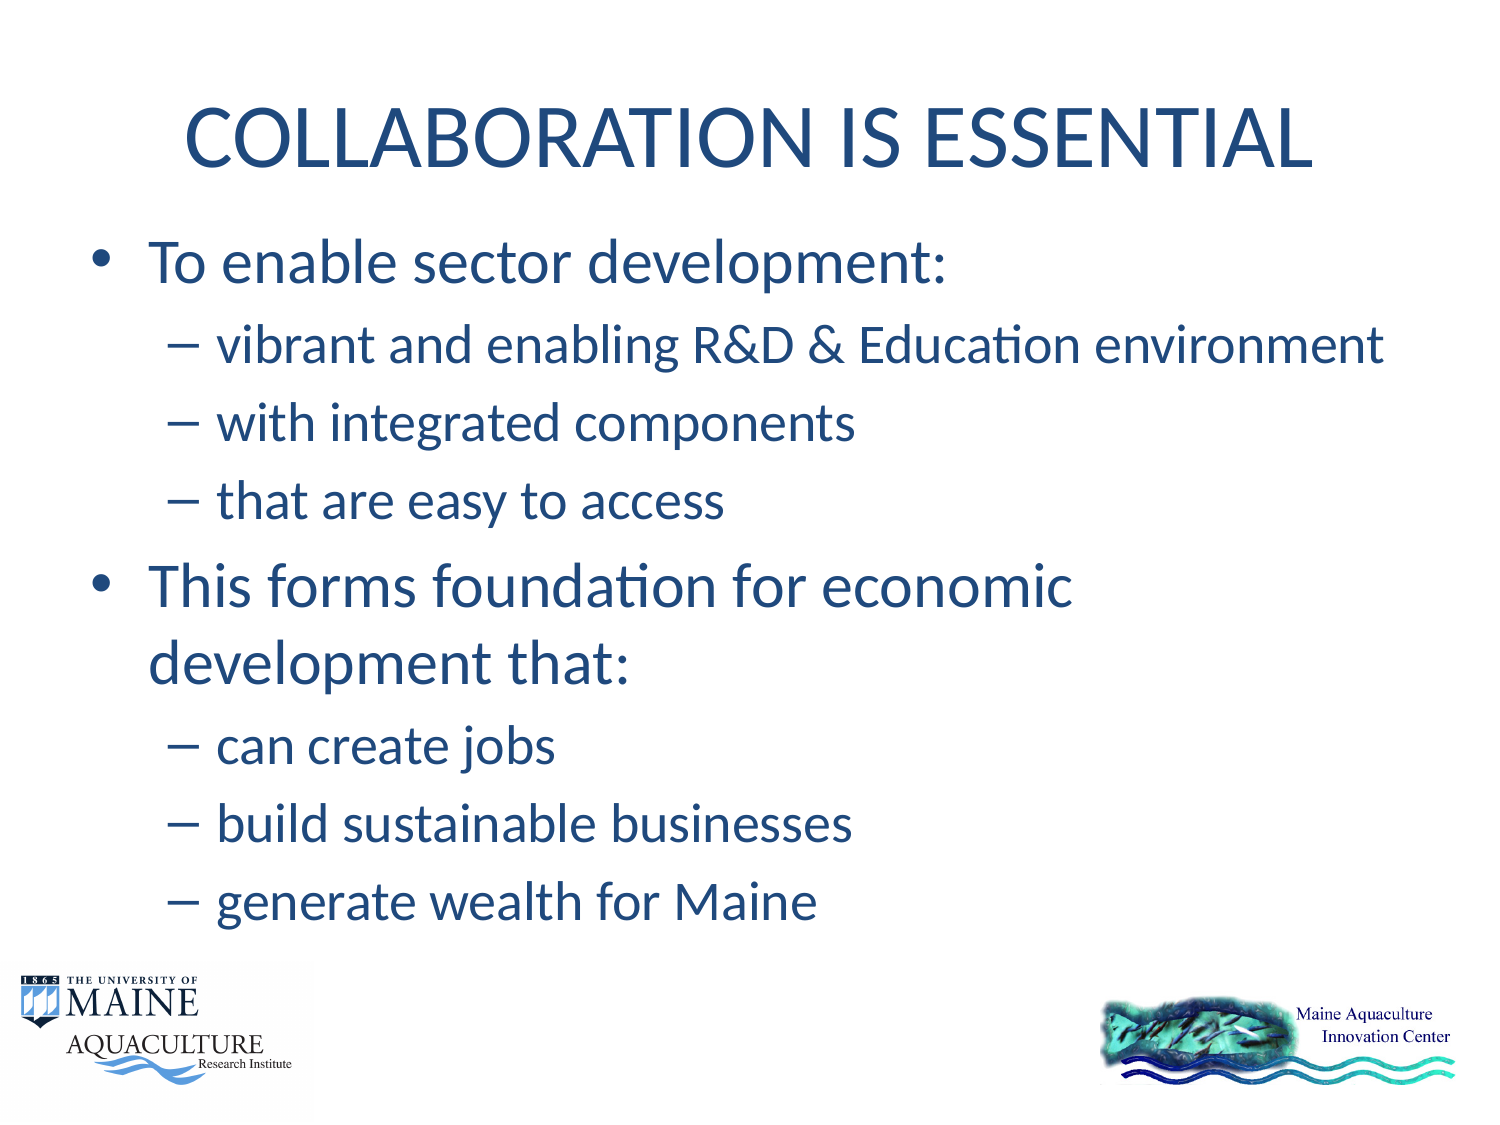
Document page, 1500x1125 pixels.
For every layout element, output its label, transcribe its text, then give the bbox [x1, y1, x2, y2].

picture [0, 960, 315, 1122]
list To enable sector development: vibrant and enabling R&D & Education environment with integrated components that are easy to access This forms foundation for economic development that: can create jobs build sustainable businesses generate wealth for Maine [75, 211, 1425, 955]
title COLLABORATION IS ESSENTIAL [75, 36, 1425, 211]
picture [1099, 990, 1476, 1085]
